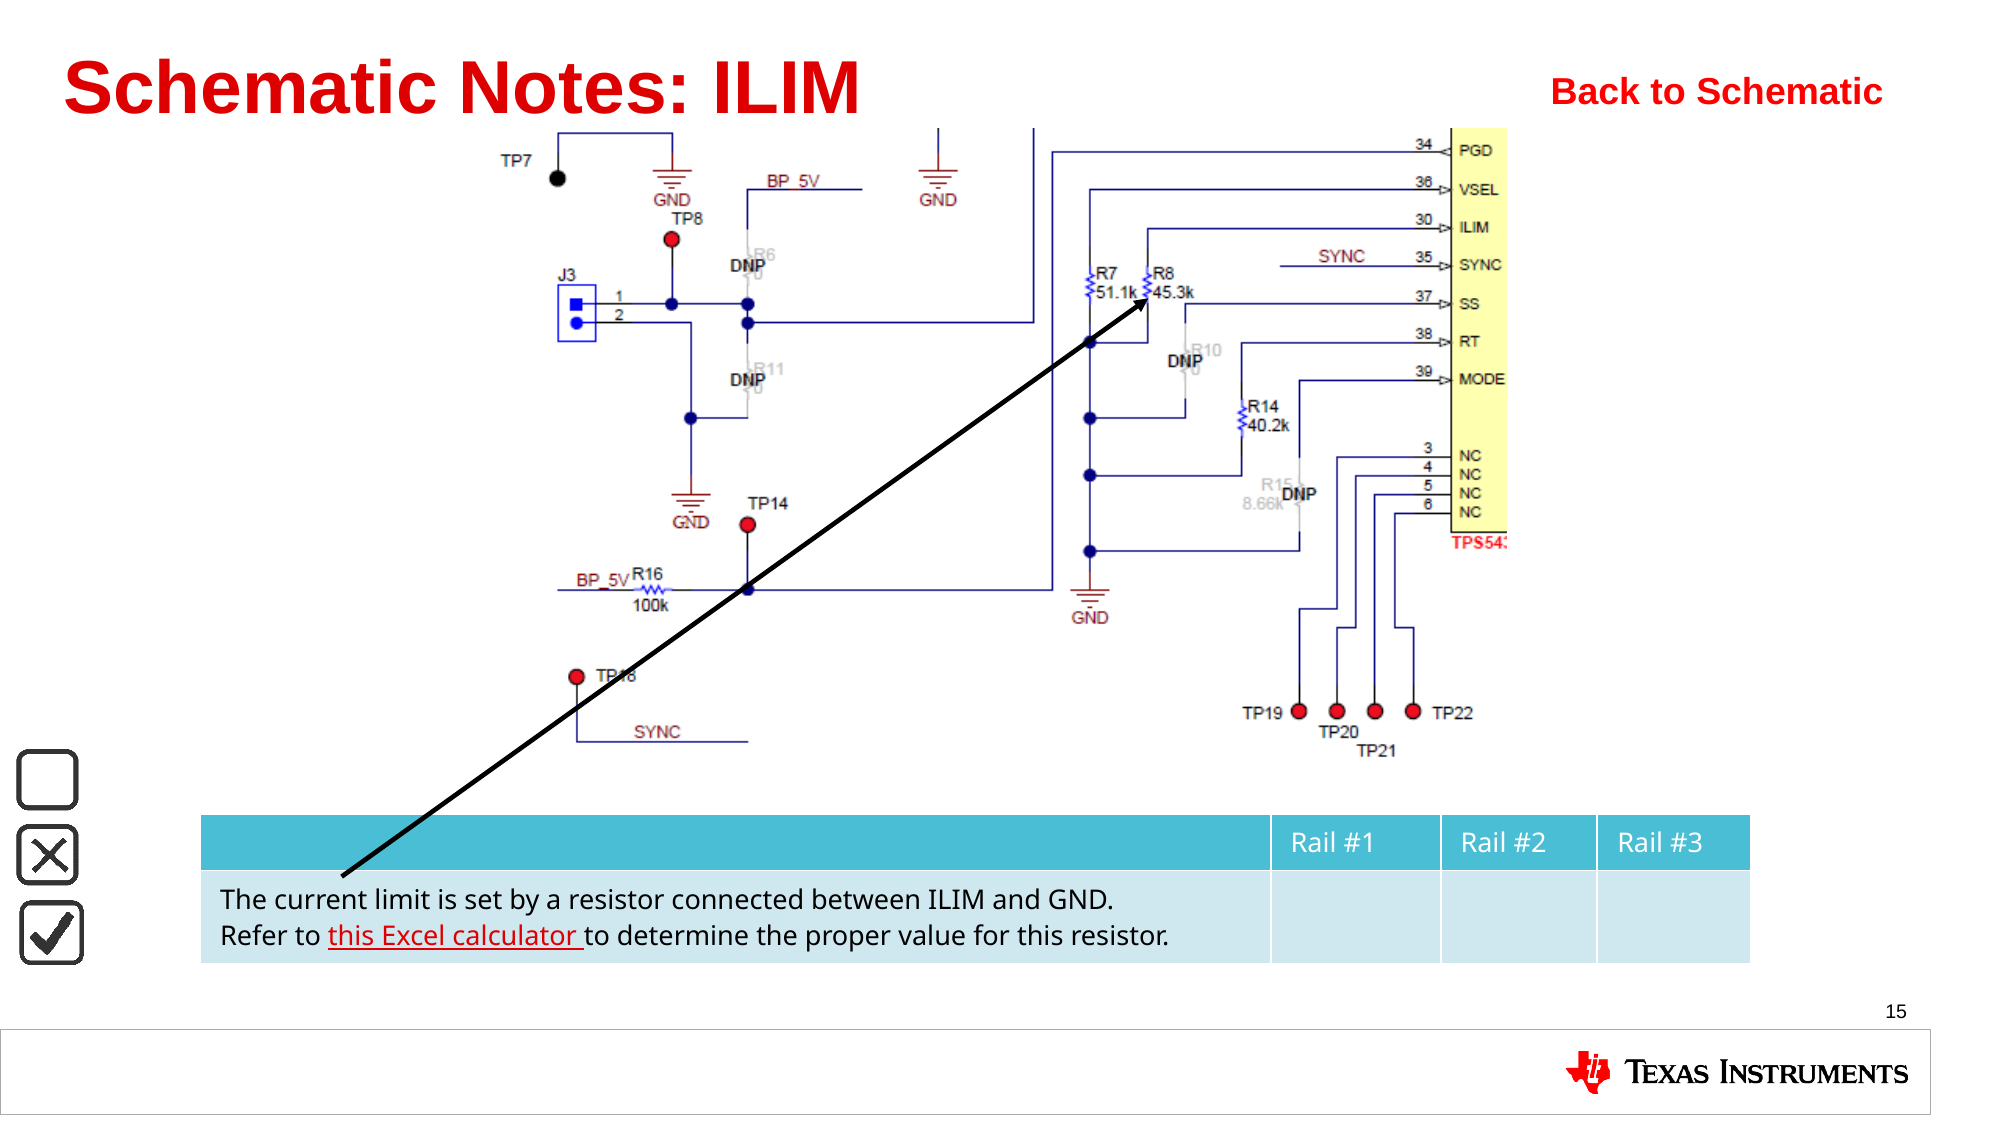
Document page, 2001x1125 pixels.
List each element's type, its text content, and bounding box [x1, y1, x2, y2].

picture [15, 822, 82, 888]
table_cell The current limit is set by a resistor connected between ILIM and GND. Refer to this Excel calculator to determine the proper value for this resistor. [201, 871, 1270, 963]
picture [11, 895, 95, 973]
table_cell [1598, 871, 1750, 963]
text_box Back to Schematic [1535, 59, 1899, 120]
table_header Rail #2 [1442, 815, 1596, 870]
slide_number 15 [1452, 992, 1920, 1027]
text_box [341, 298, 1149, 877]
picture [15, 746, 82, 812]
table_header [1153, 815, 1270, 870]
table_cell [1442, 871, 1596, 963]
table_header Rail #1 [1272, 815, 1440, 870]
title Schematic Notes: ILIM [50, 23, 1901, 157]
table_cell [1272, 871, 1440, 963]
picture [492, 128, 1508, 768]
picture [1566, 1051, 1908, 1094]
table_header [201, 815, 336, 870]
table_header Rail #3 [1598, 815, 1750, 870]
